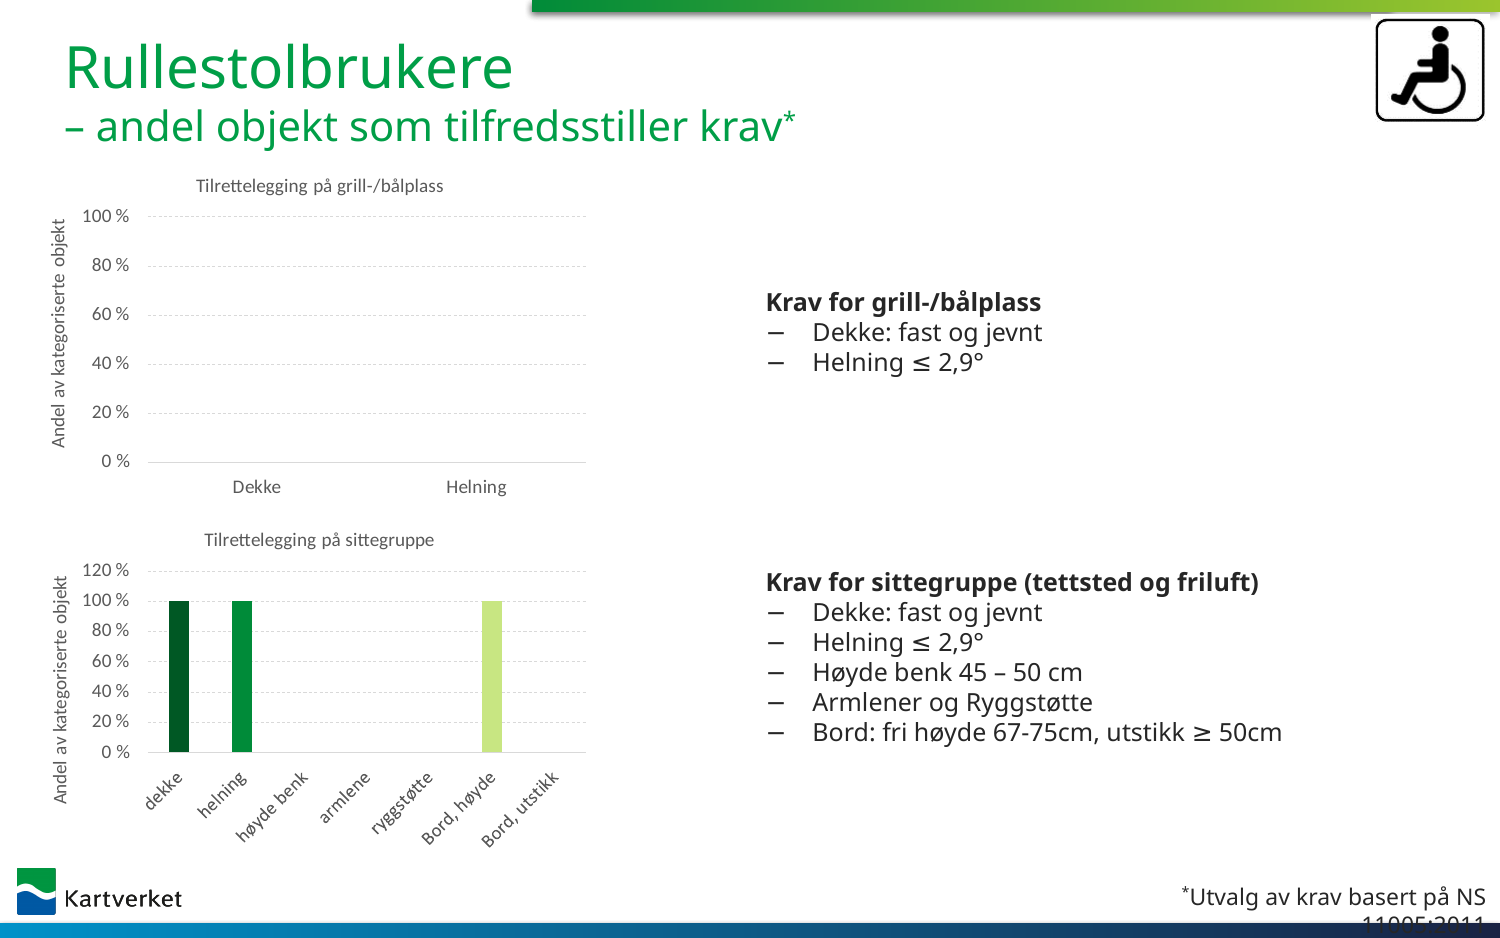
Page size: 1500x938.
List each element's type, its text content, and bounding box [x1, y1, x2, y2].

text_box Rullestolbrukere – andel objekt som tilfredsstiller krav* [49, 14, 1431, 158]
picture [41, 520, 597, 859]
text_box Krav for grill-/bålplass Dekke: fast og jevnt Helning ≤ 2,9° [750, 279, 1452, 384]
text_box *Utvalg av krav basert på NS 11005:2011 [1068, 873, 1500, 938]
picture [1371, 13, 1491, 127]
picture [41, 166, 597, 505]
text_box Krav for sittegruppe (tettsted og friluft) Dekke: fast og jevnt Helning ≤ 2,9° Høyde benk 45 – 50 cm Armlener og Ryggstøtte Bord: fri høyde 67-75cm, utstikk ≥ 50cm [750, 559, 1500, 754]
